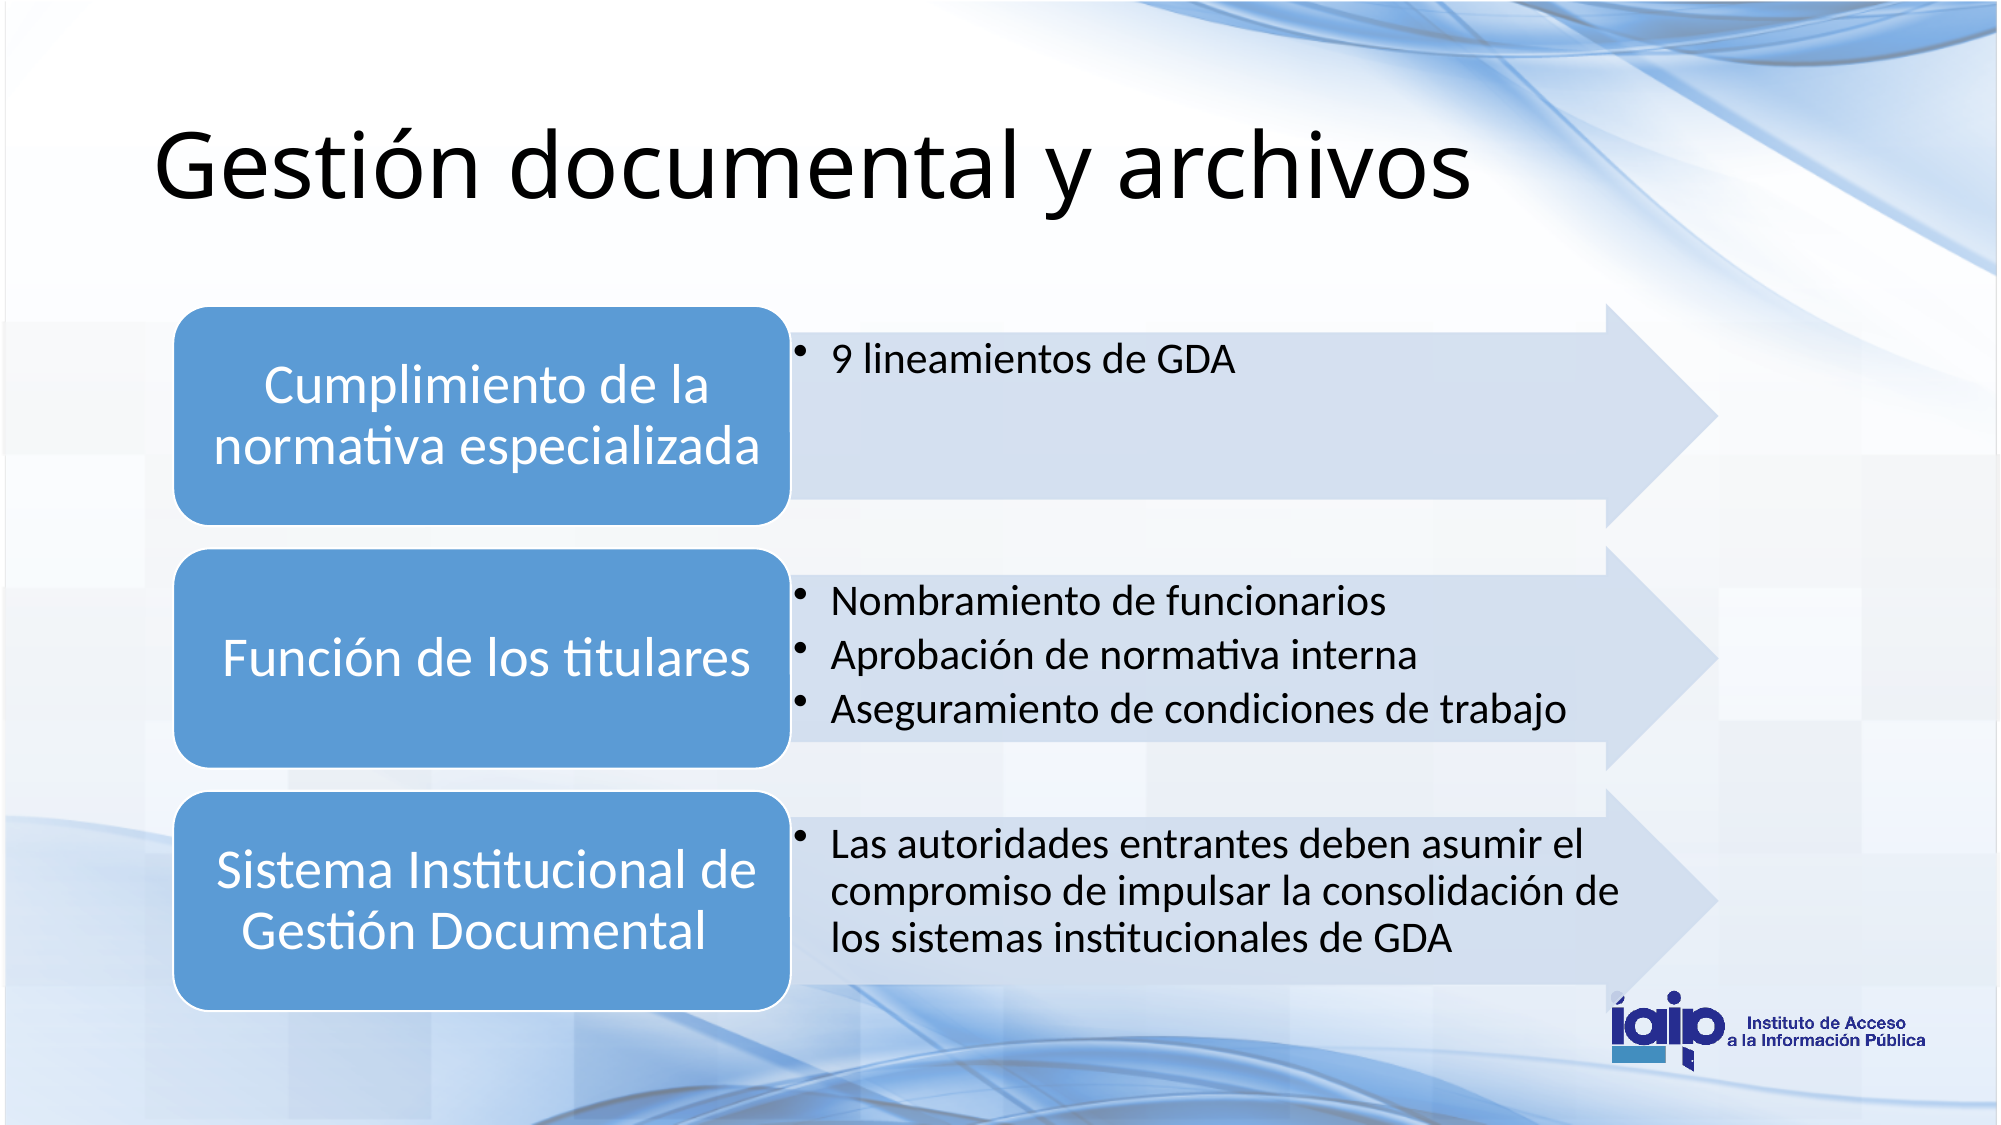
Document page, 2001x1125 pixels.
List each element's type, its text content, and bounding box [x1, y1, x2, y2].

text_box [173, 305, 1718, 1012]
picture [3, 2, 2001, 1125]
title Gestión documental y archivos [137, 59, 1863, 278]
